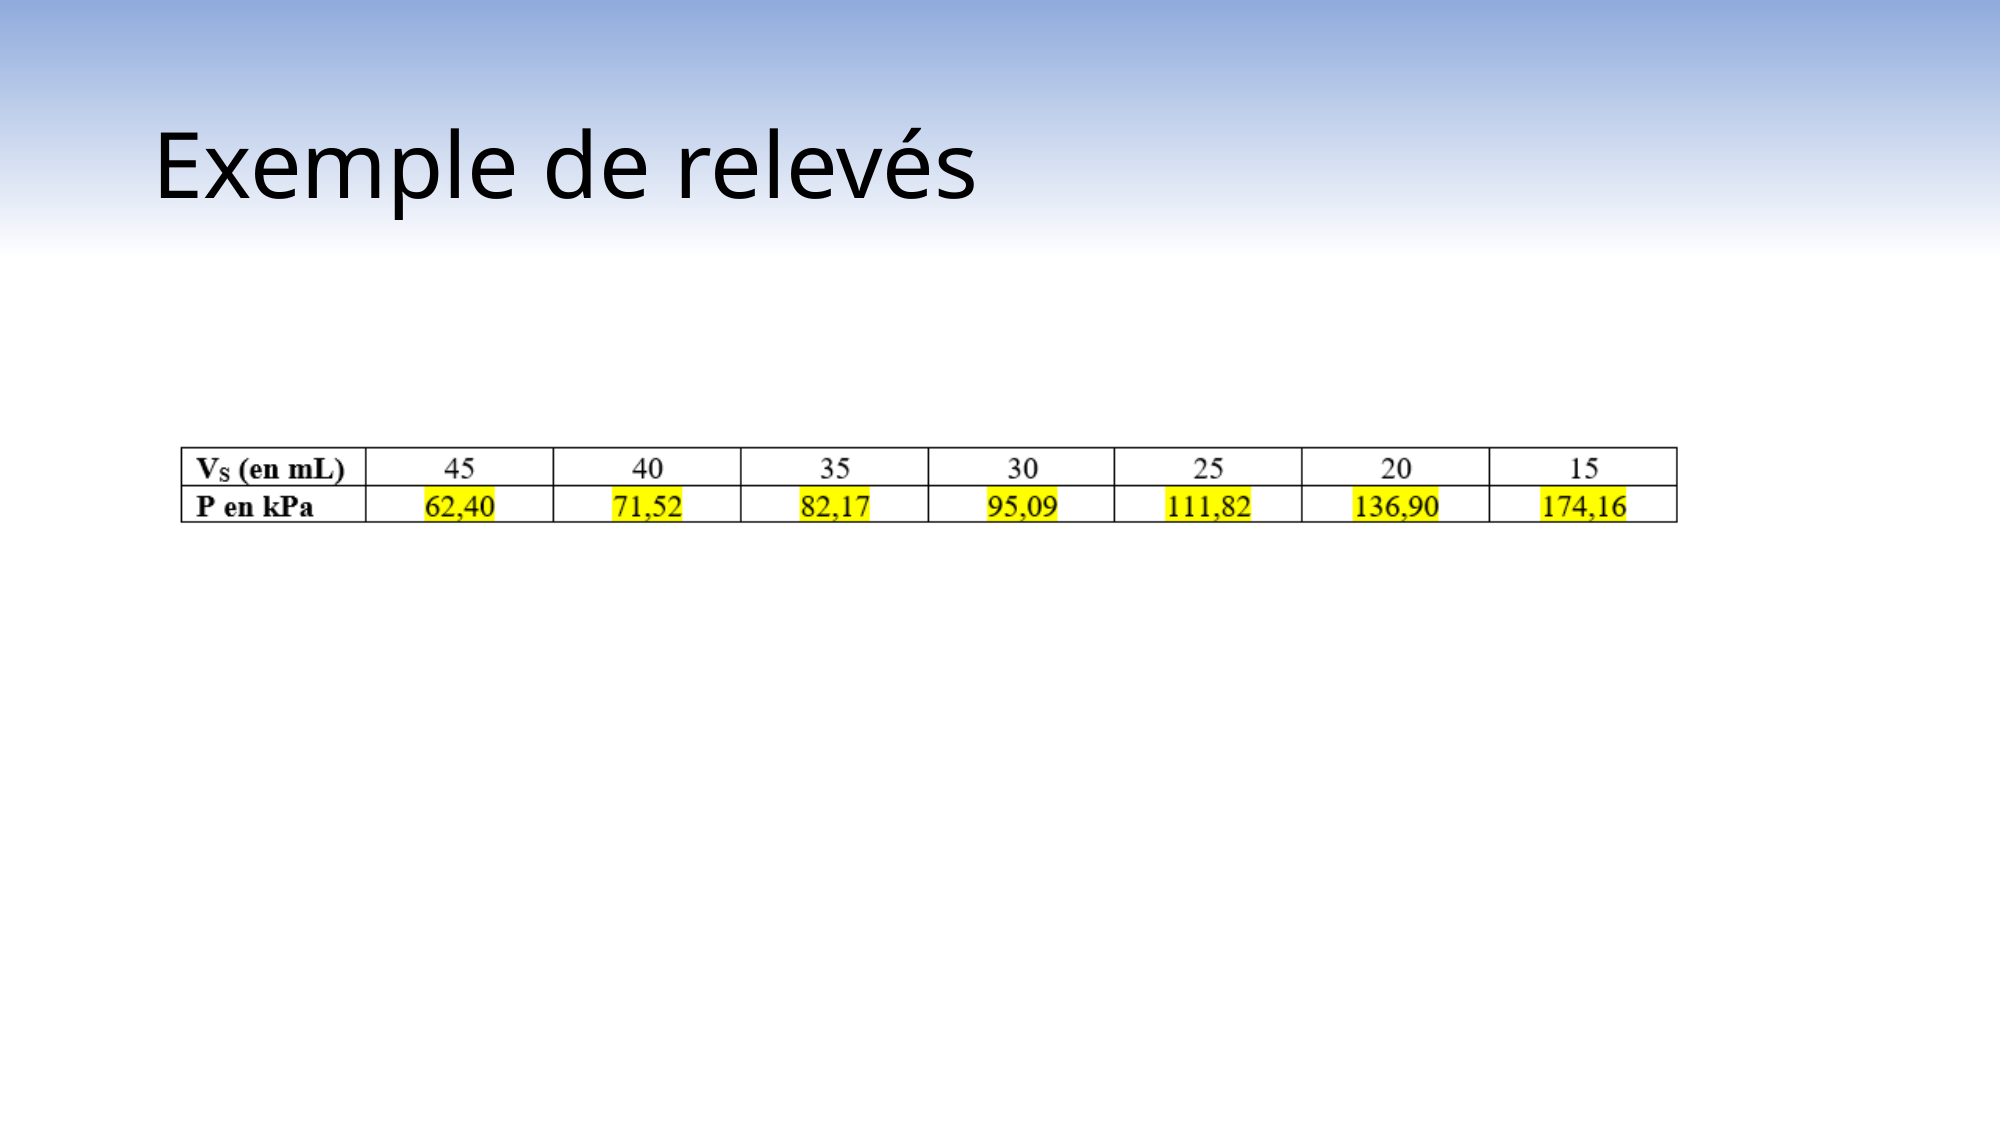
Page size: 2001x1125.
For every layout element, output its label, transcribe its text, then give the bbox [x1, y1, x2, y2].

title Exemple de relevés [137, 59, 1863, 278]
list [170, 433, 1703, 542]
